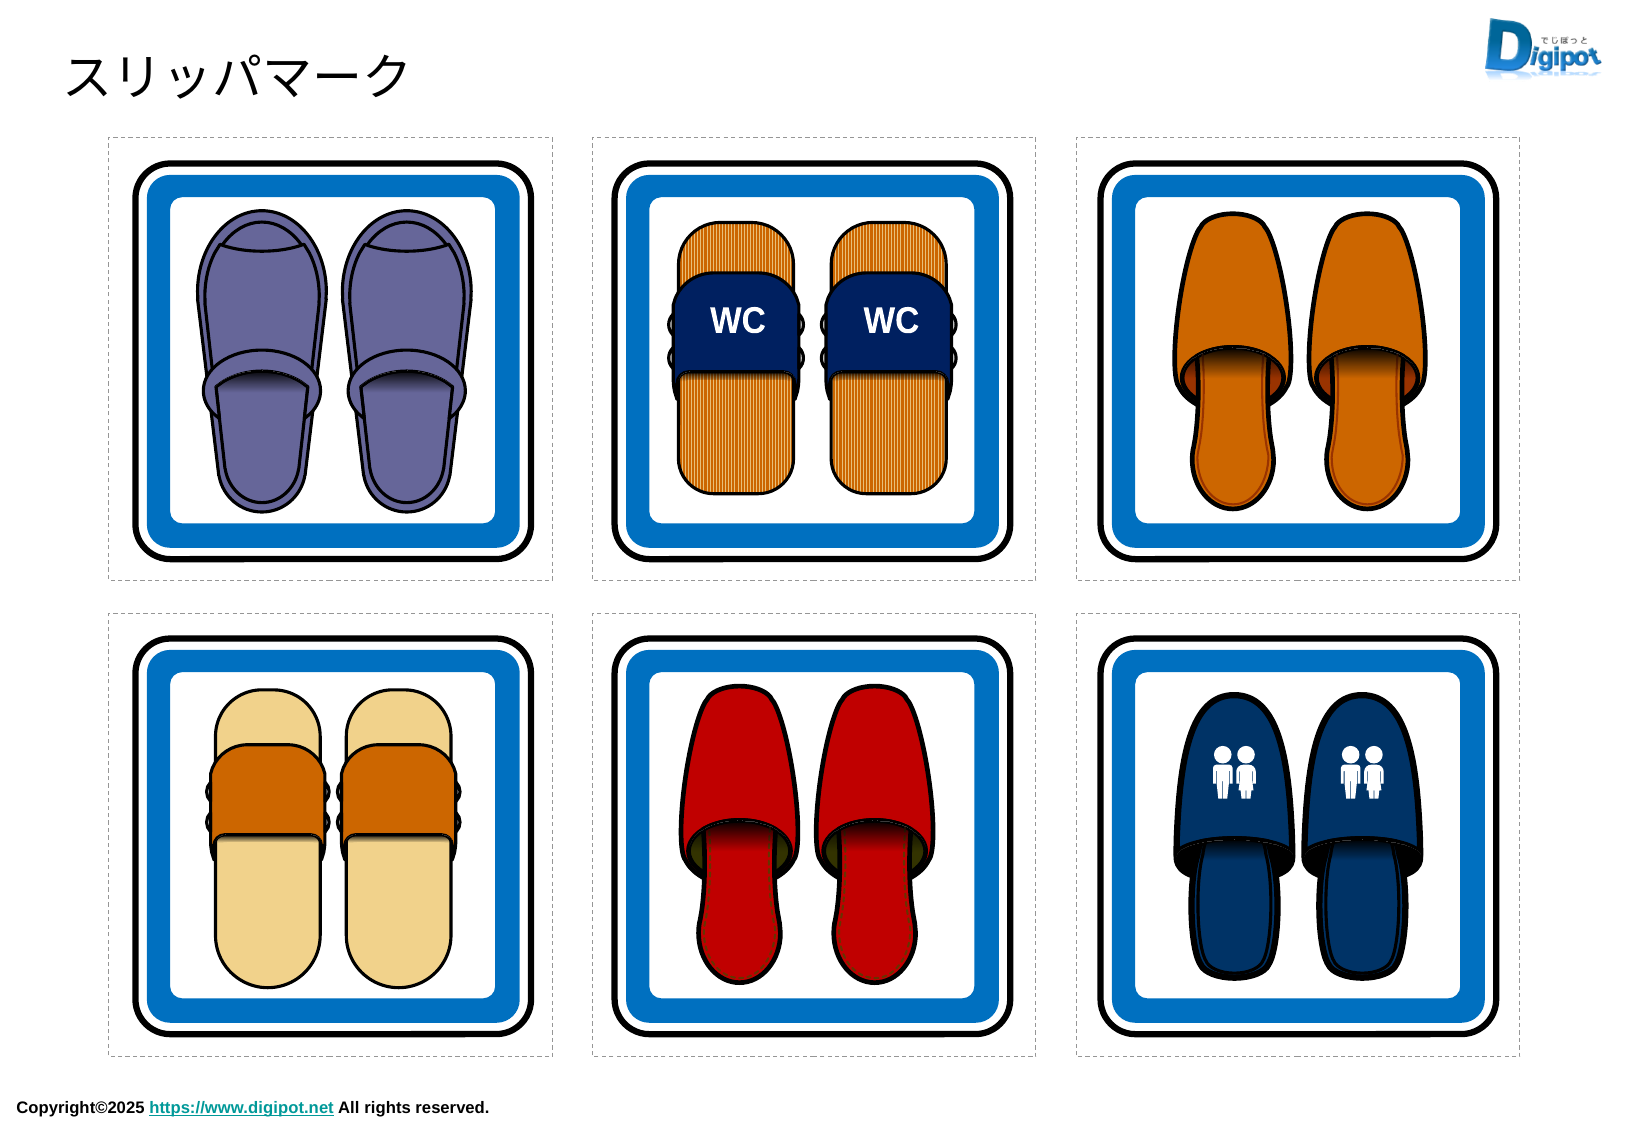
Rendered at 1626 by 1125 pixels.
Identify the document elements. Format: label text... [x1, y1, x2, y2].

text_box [1100, 163, 1497, 560]
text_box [135, 163, 532, 560]
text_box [614, 163, 1011, 560]
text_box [135, 638, 532, 1035]
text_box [1100, 638, 1497, 1035]
picture [1485, 18, 1602, 82]
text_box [614, 638, 1011, 1035]
text_box スリッパマーク [47, 38, 427, 113]
